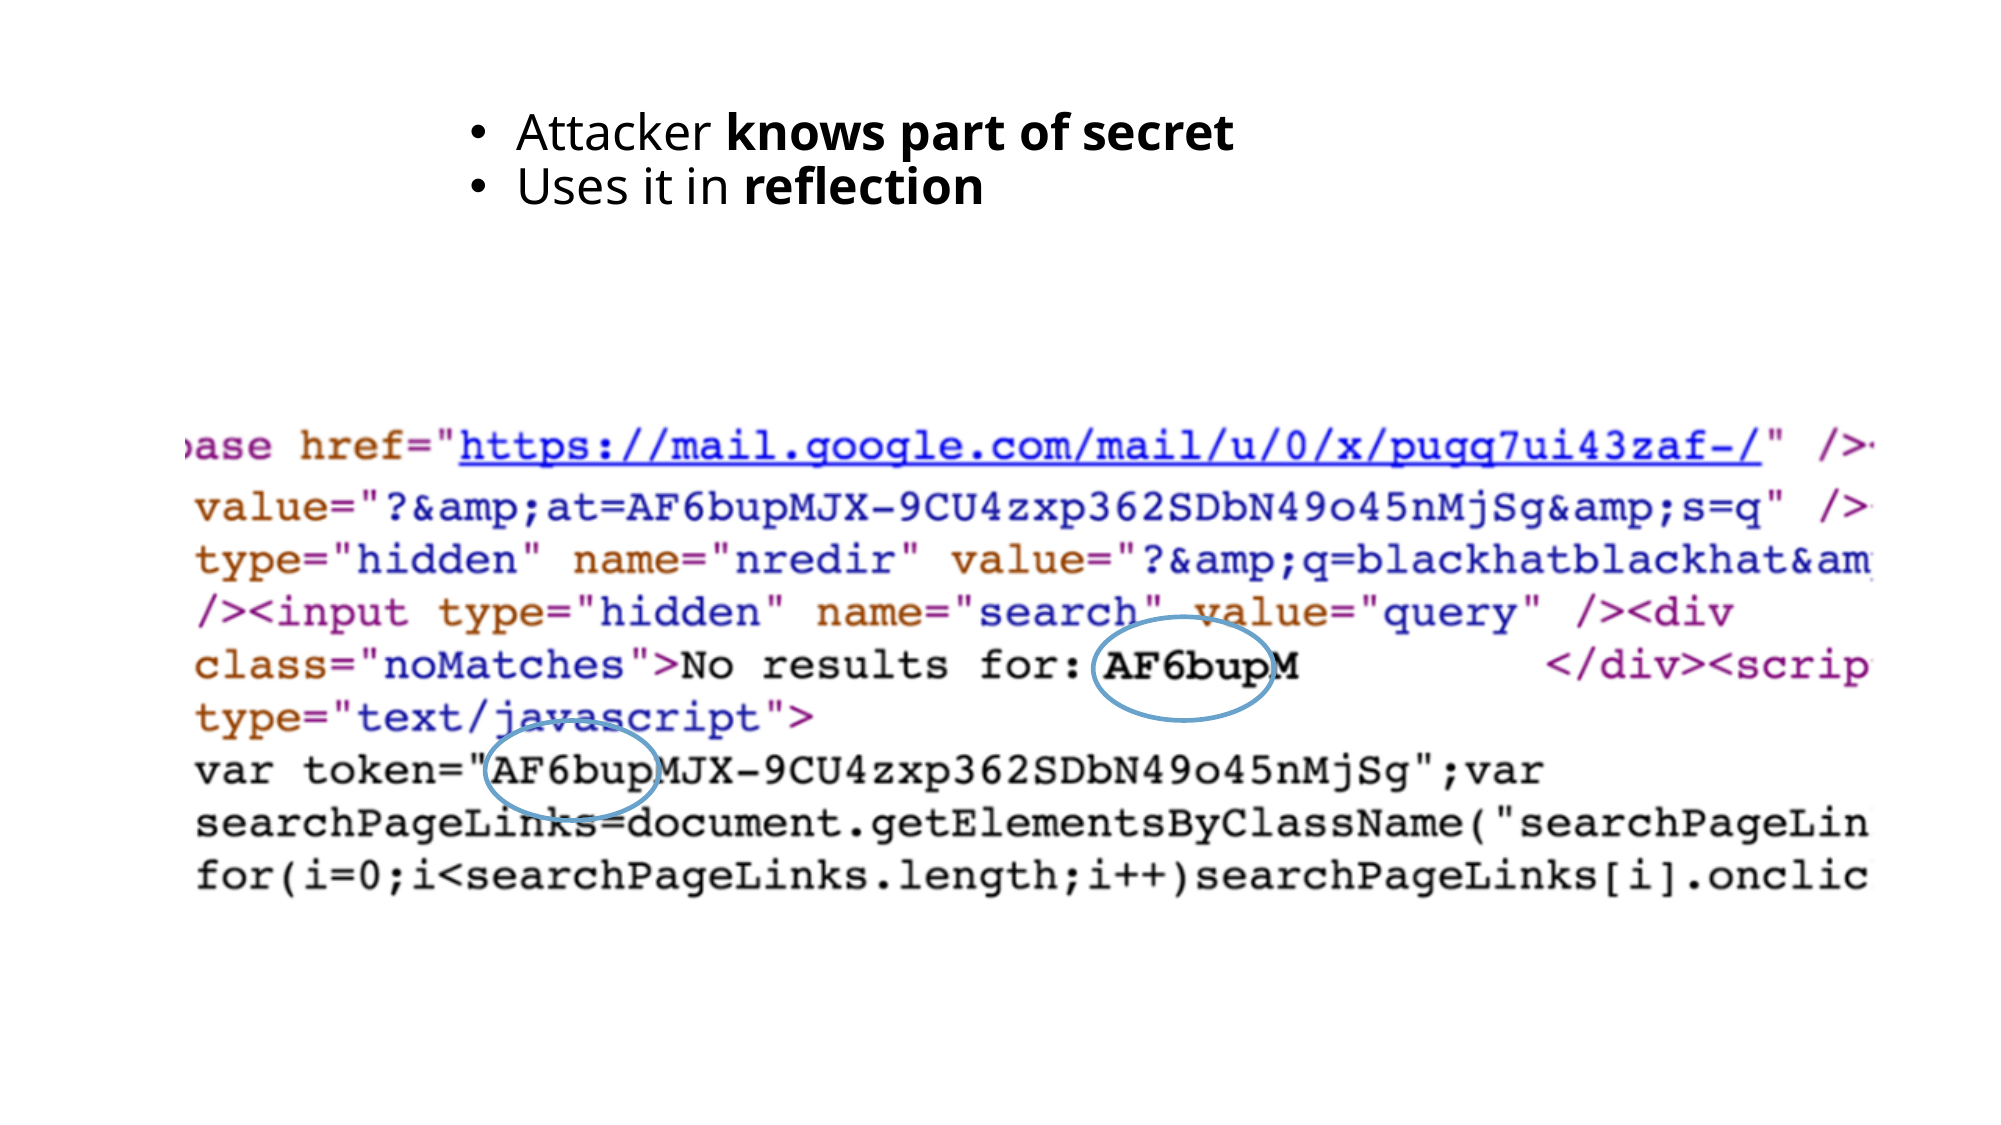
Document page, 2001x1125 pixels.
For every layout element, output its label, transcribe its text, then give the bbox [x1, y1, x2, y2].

picture [185, 395, 1894, 943]
list Attacker knows part of secret Uses it in reflection [454, 99, 1723, 395]
